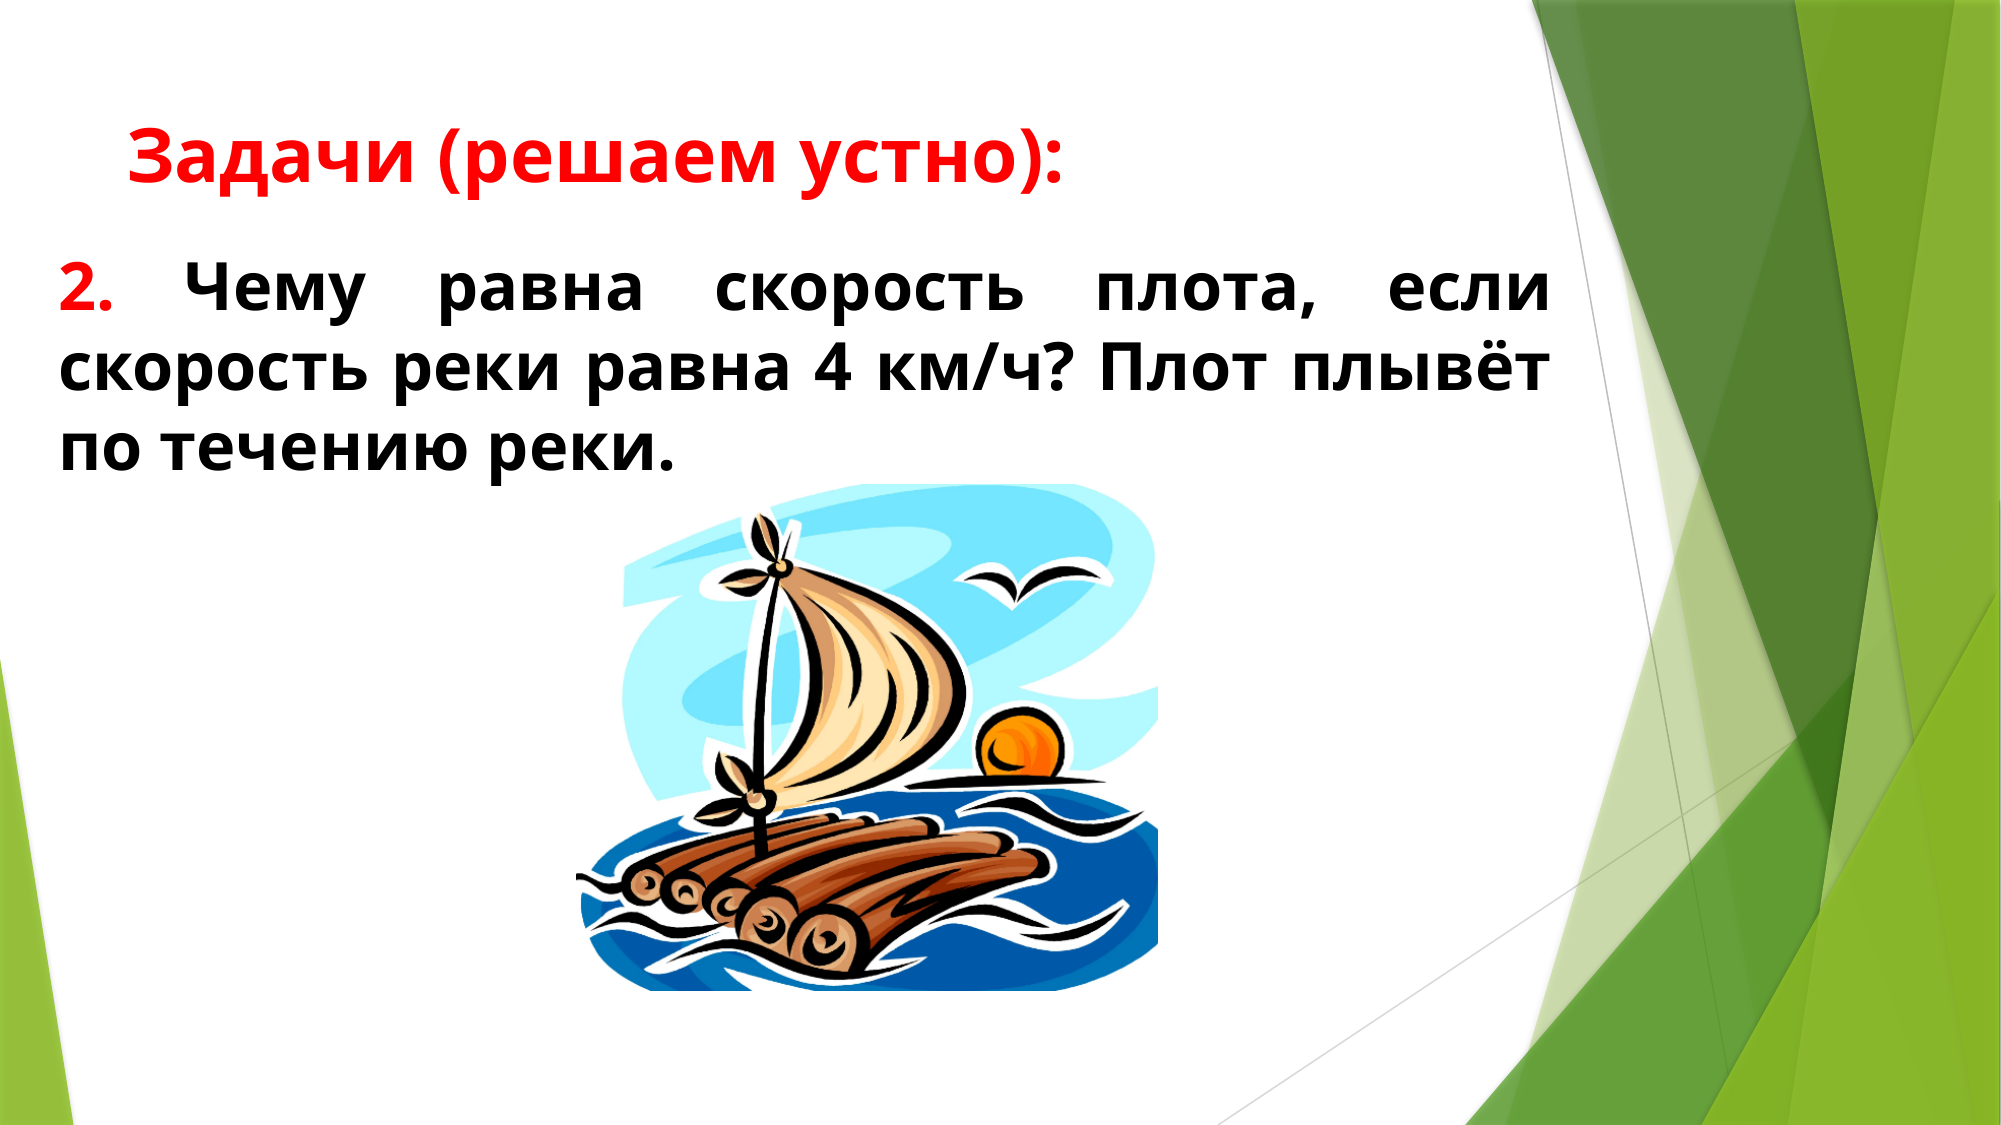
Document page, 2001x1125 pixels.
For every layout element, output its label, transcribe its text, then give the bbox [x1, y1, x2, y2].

picture [575, 483, 1159, 992]
title Задачи (решаем устно): [111, 99, 1522, 235]
list 2. Чему равна скорость плота, если скорость реки равна 4 км/ч? Плот плывёт по течению реки. [43, 235, 1568, 991]
